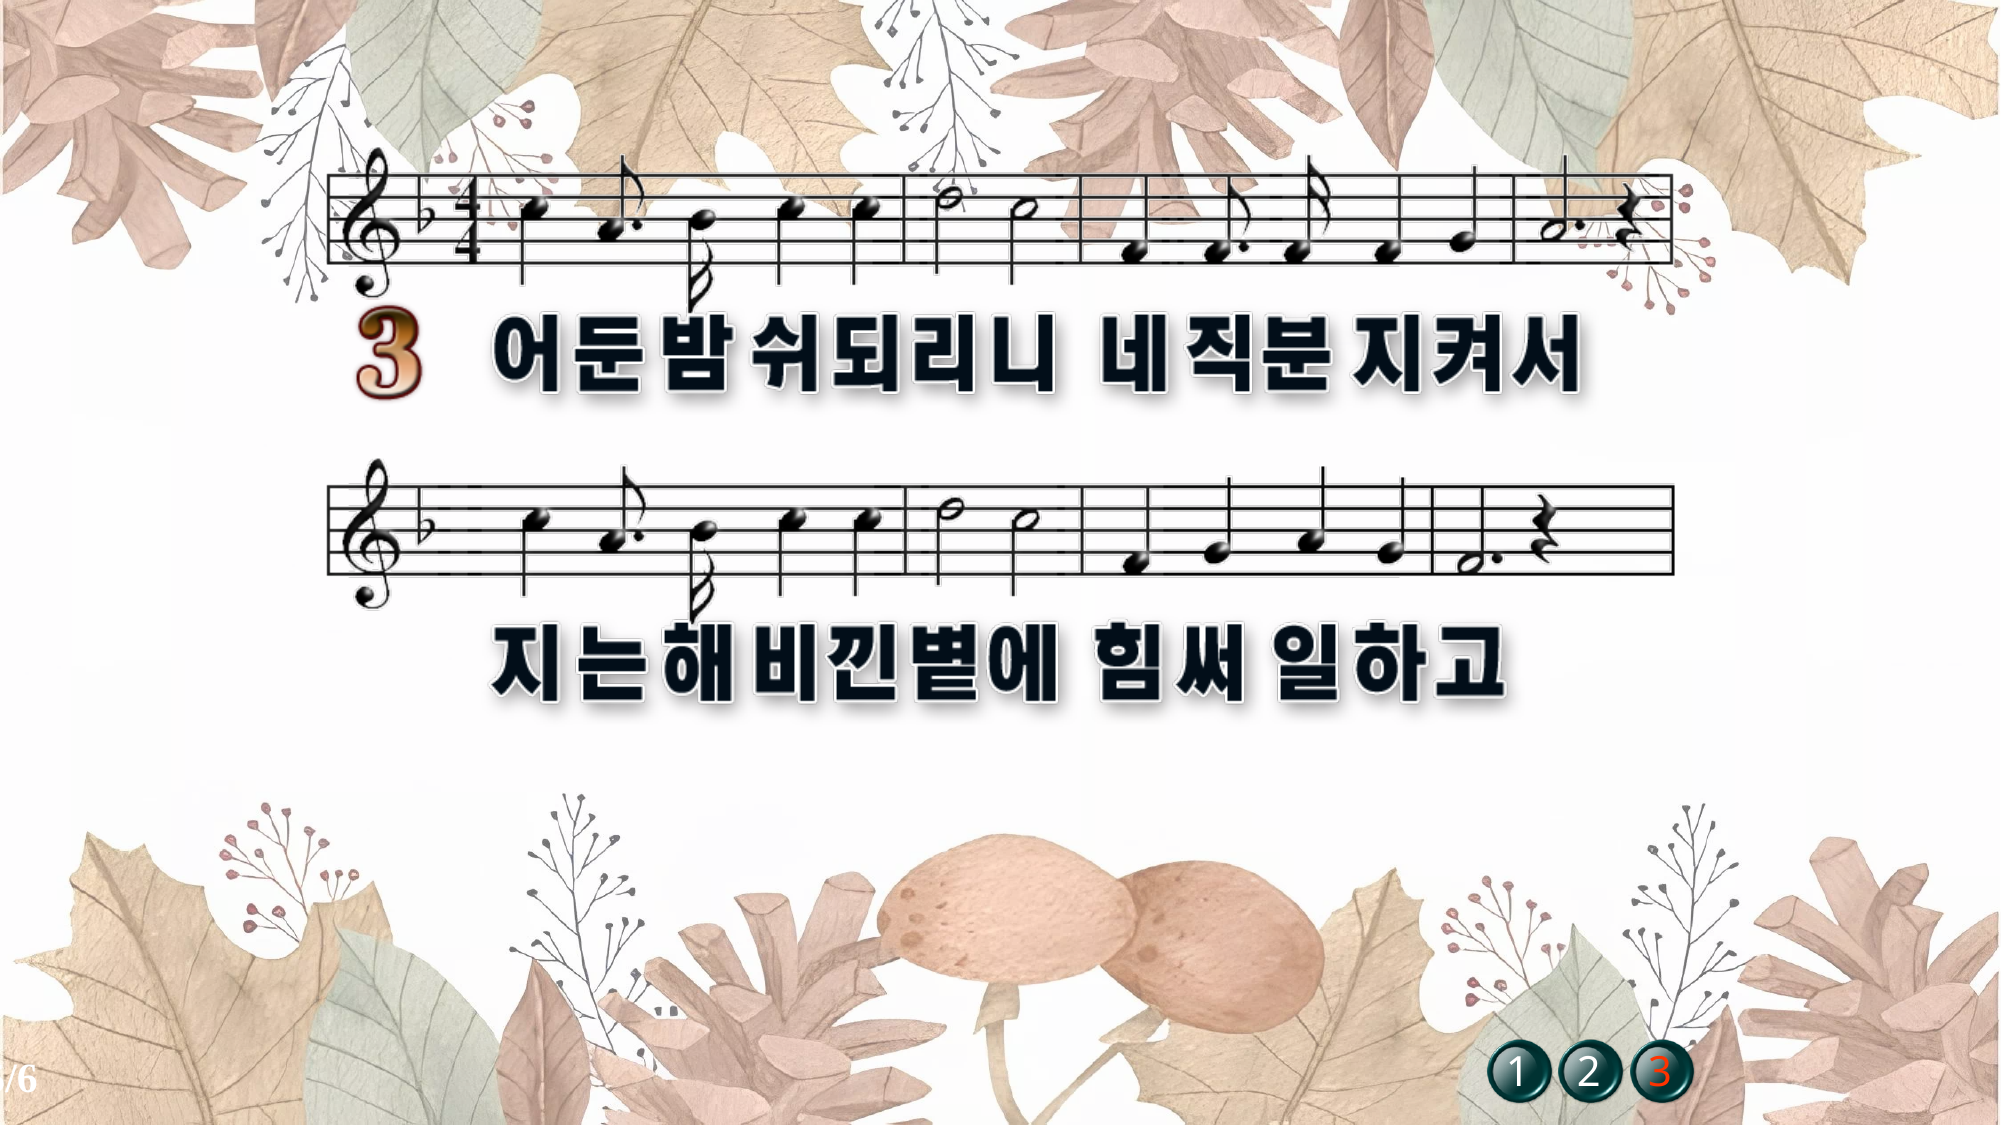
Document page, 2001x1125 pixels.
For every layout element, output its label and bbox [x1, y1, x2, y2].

text_box [1627, 1035, 1697, 1106]
picture [0, 0, 2001, 1125]
text_box [1555, 1035, 1626, 1106]
text_box [1484, 1035, 1555, 1106]
